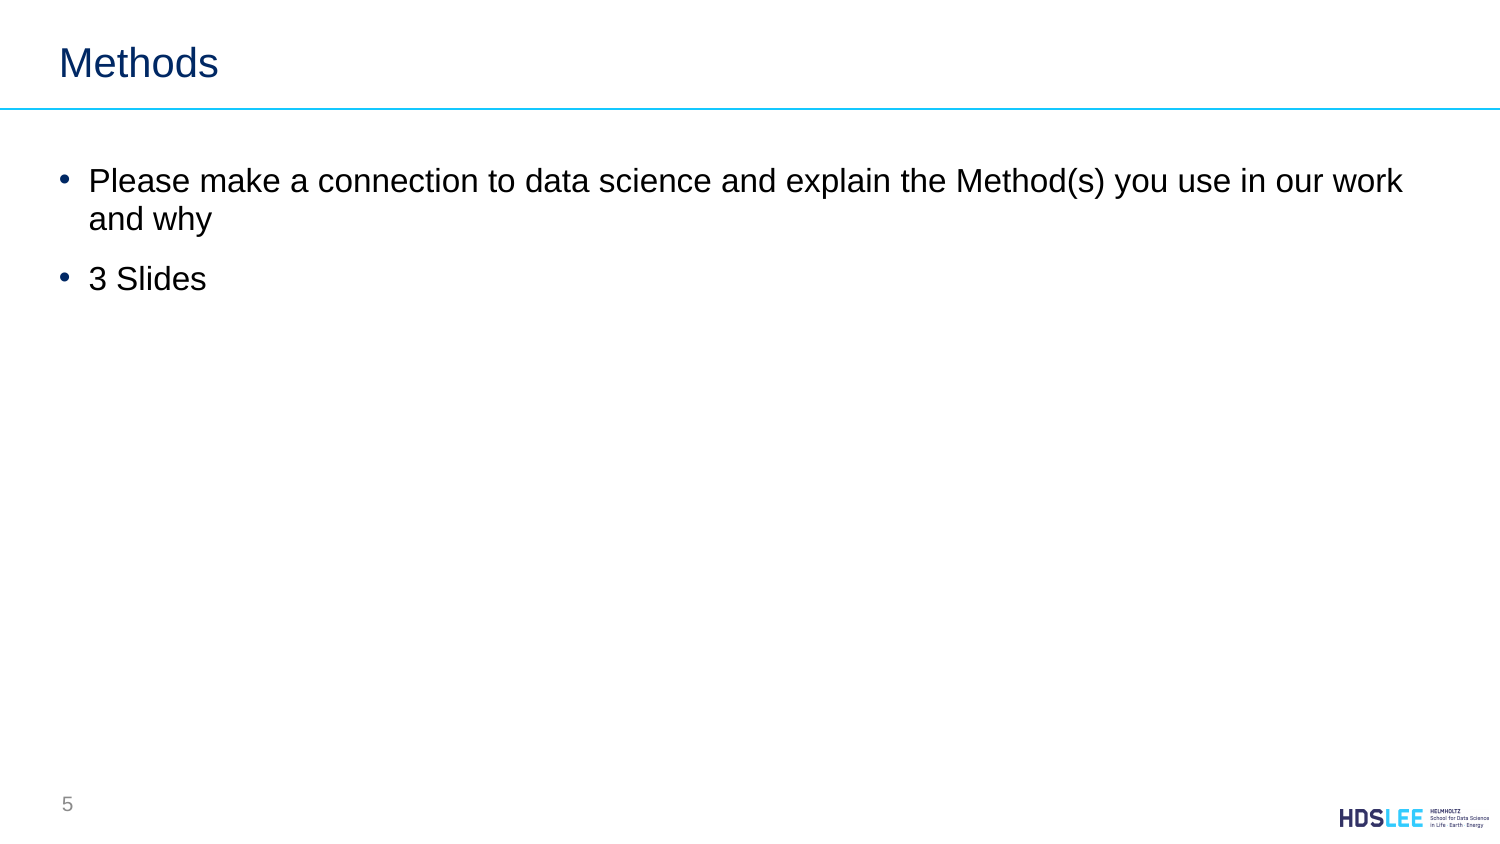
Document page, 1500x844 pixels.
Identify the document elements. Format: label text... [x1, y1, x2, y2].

text_box 5 [47, 782, 385, 828]
title Methods [59, 36, 1441, 97]
picture [1340, 809, 1489, 828]
list Please make a connection to data science and explain the Method(s) you use in our work and why 3 Slides [58, 161, 1436, 777]
